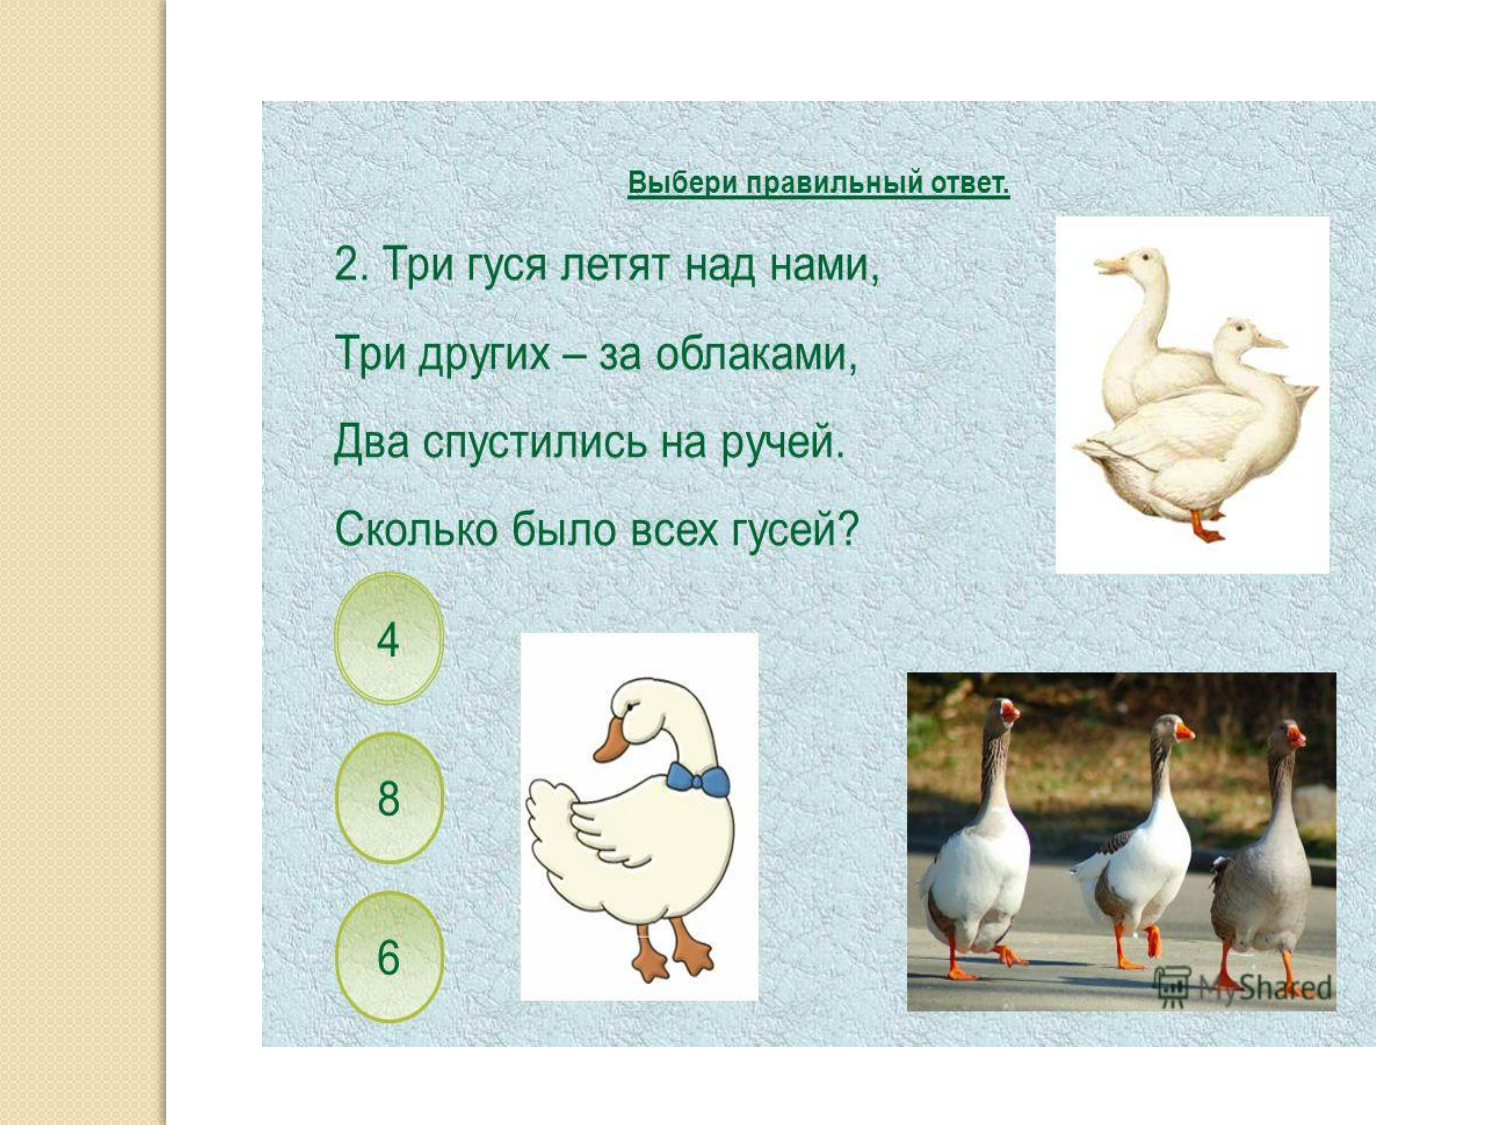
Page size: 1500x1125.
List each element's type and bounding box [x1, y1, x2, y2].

picture [262, 101, 1377, 1047]
